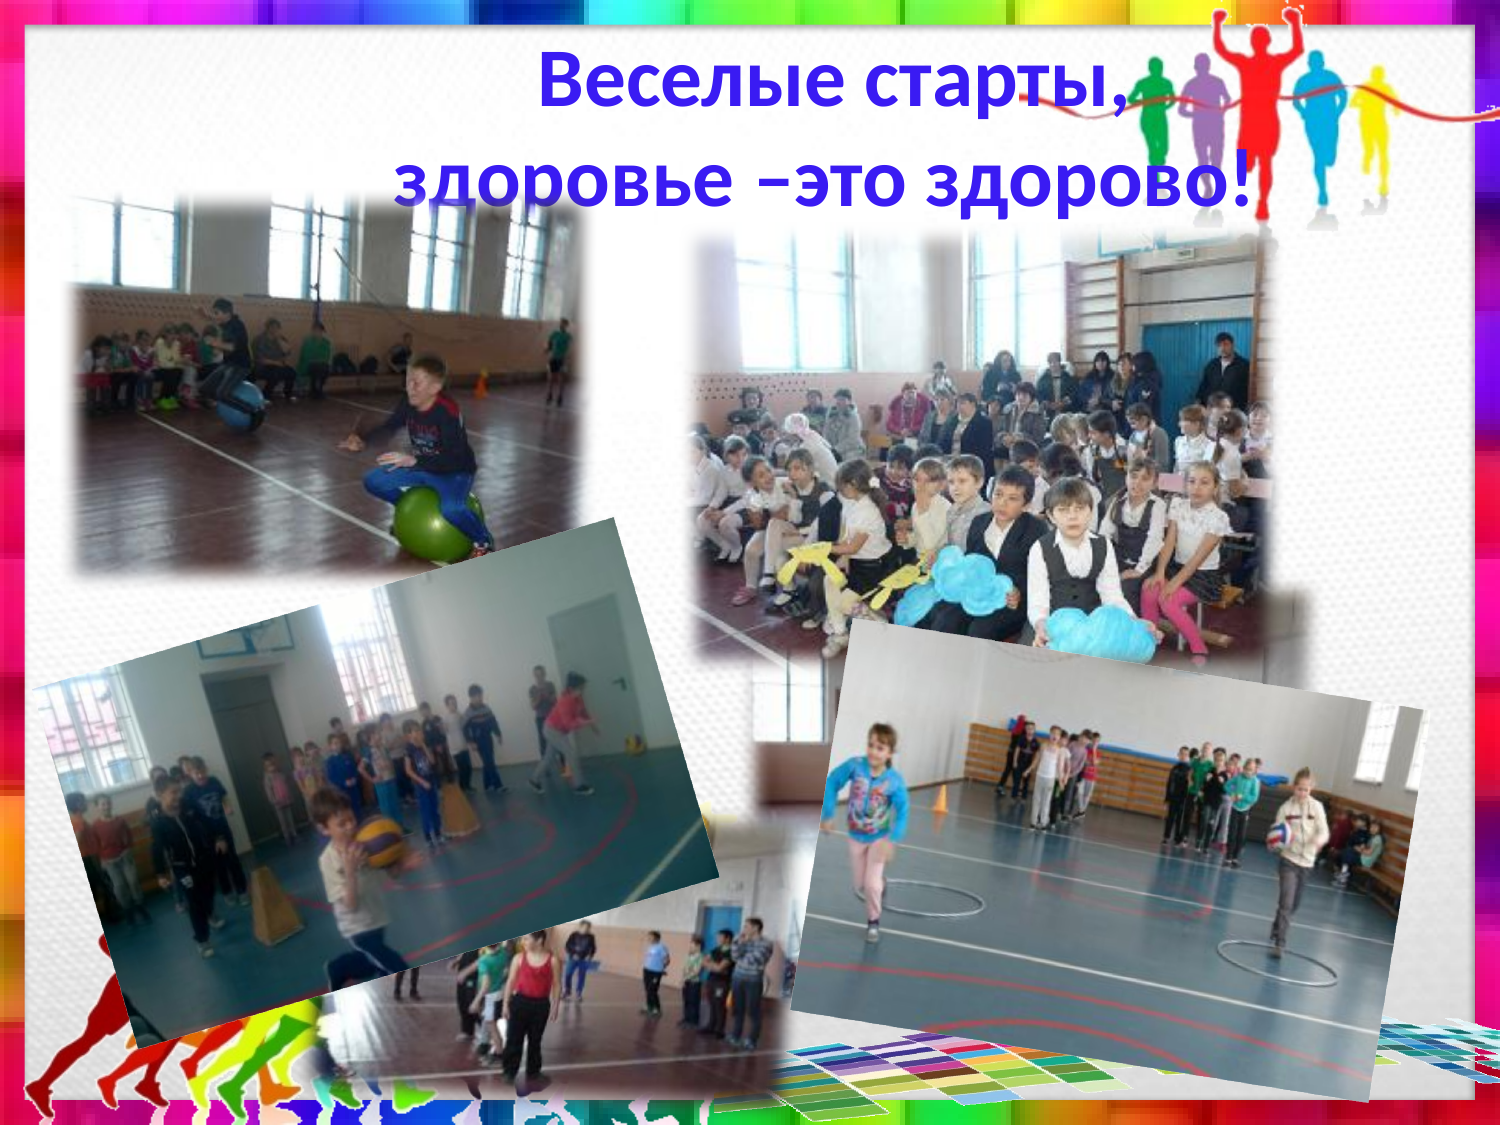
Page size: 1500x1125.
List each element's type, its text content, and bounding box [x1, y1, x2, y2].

picture [0, 0, 1500, 1125]
title Веселые старты, здоровье –это здорово! [150, 0, 1500, 247]
